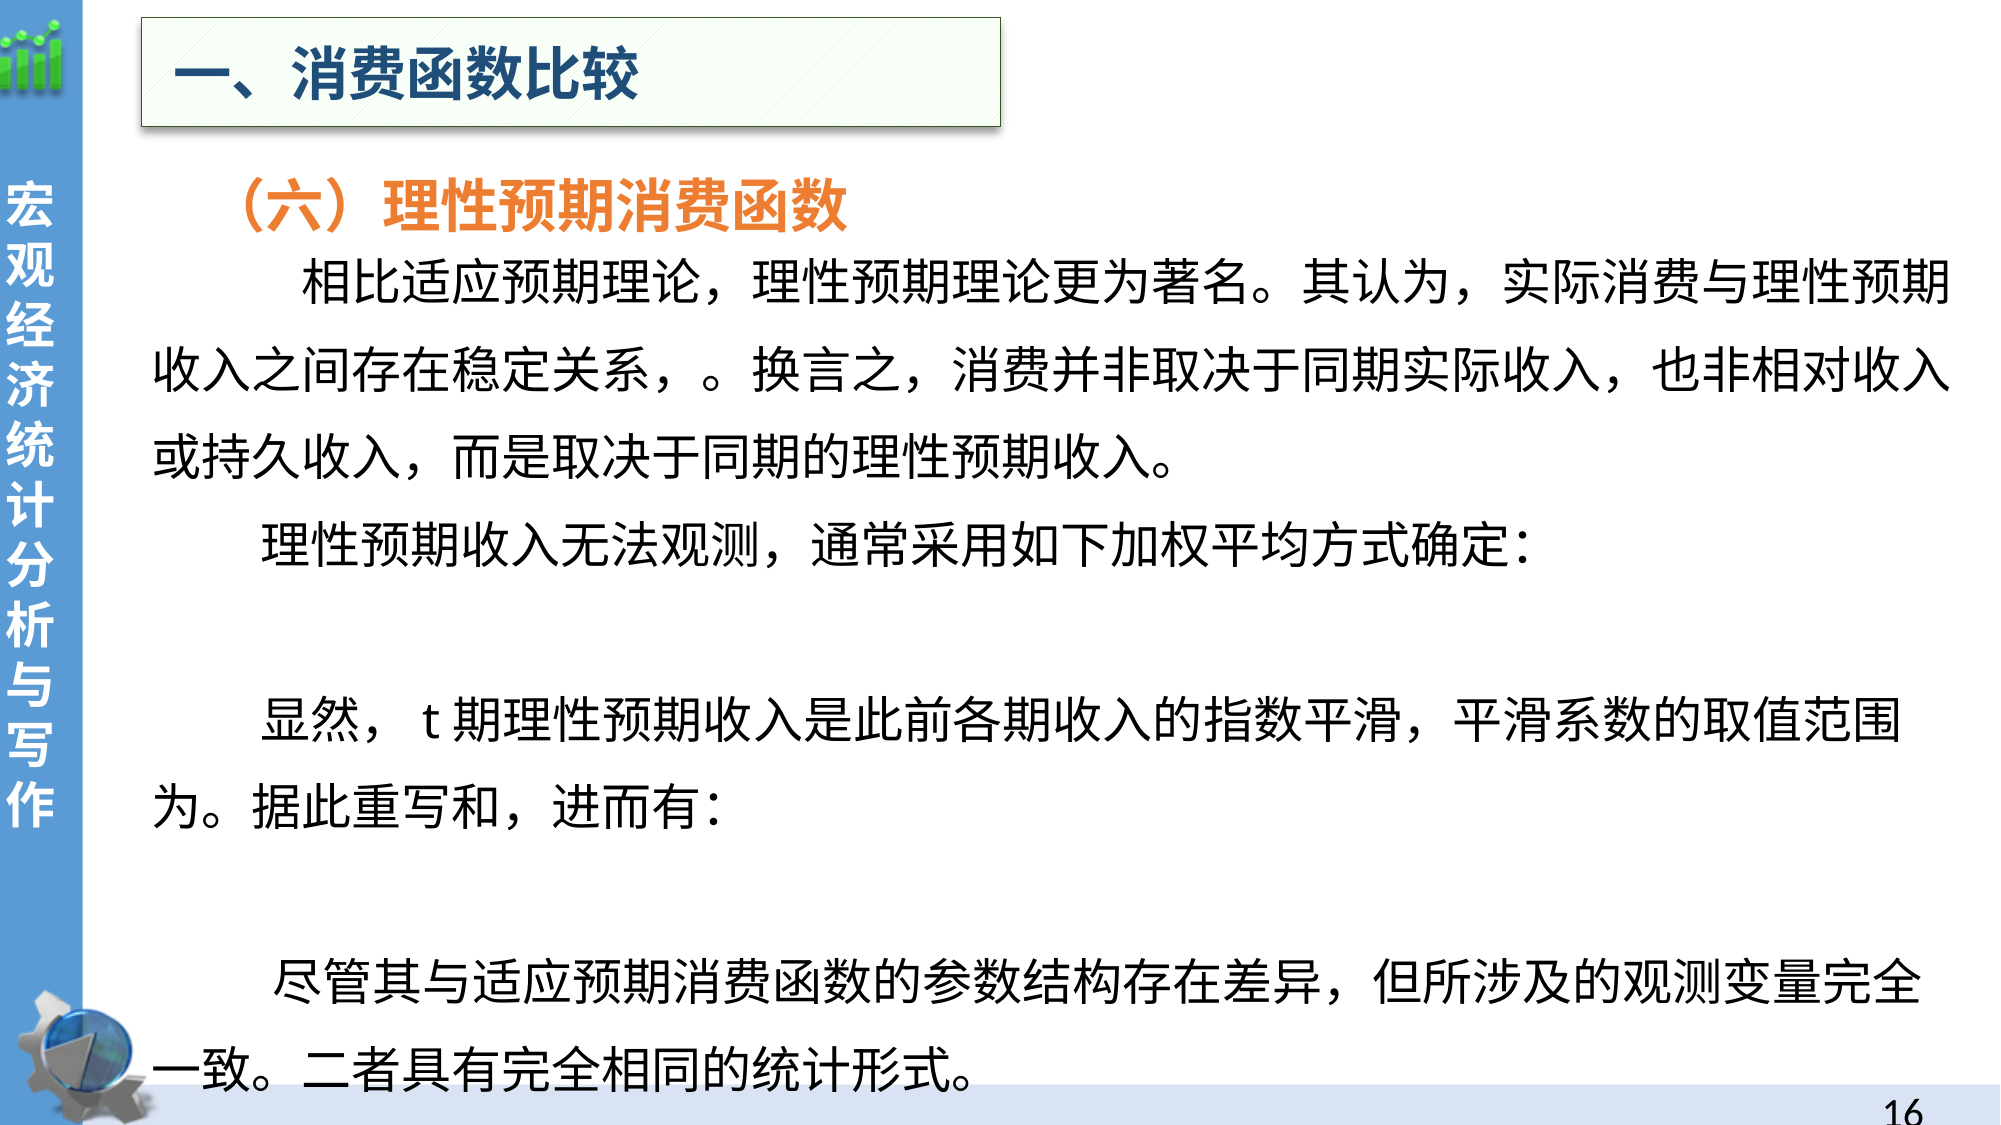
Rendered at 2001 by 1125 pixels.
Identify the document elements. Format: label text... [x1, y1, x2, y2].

text_box 一、消费函数比较 [141, 17, 1000, 127]
text_box （六）理性预期消费函数 [84, 126, 918, 247]
picture [0, 0, 2001, 1125]
slide_number 15 [1786, 1085, 1940, 1125]
